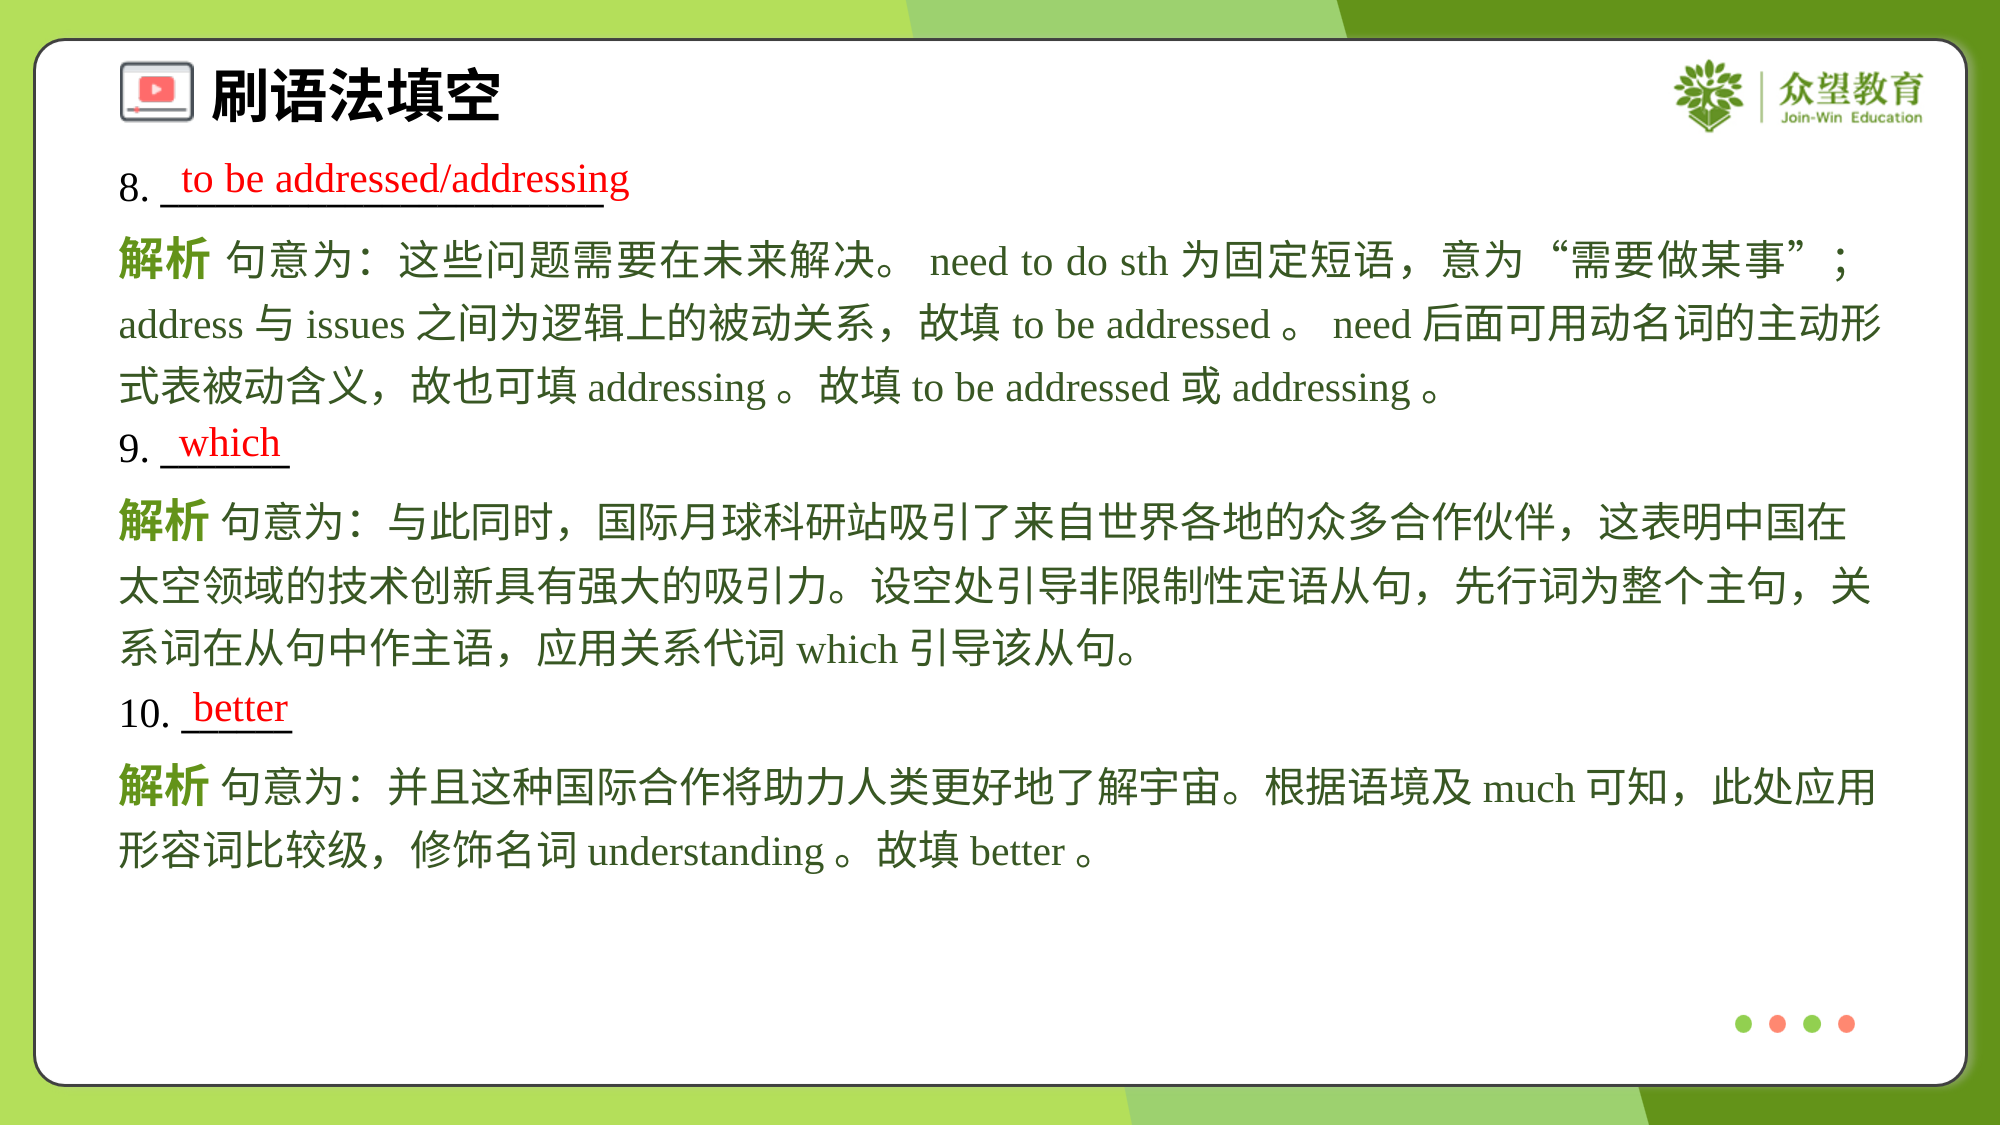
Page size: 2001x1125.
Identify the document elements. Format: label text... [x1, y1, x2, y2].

text_box better [188, 667, 293, 725]
picture [0, 0, 2000, 1125]
text_box 解析 句意为：这些问题需要在未来解决。need to do sth为固定短语，意为“需要做某事”；address与issues之间为逻辑上的被动关系，故填to be addressed。need后面可用动名词的主动形式表被动含义，故也可填addressing。故填to be addressed或addressing。 [118, 215, 1883, 405]
text_box 10. ______ [118, 673, 1883, 731]
text_box 9. _______ [118, 408, 1883, 466]
text_box to be addressed/addressing [167, 138, 644, 196]
text_box 解析 句意为：与此同时，国际月球科研站吸引了来自世界各地的众多合作伙伴，这表明中国在太空领域的技术创新具有强大的吸引力。设空处引导非限制性定语从句，先行词为整个主句，关系词在从句中作主语，应用关系代词which引导该从句。 [118, 478, 1883, 668]
text_box 8. ________________________ [118, 146, 1883, 204]
text_box which [174, 402, 286, 460]
text_box 解析 句意为：并且这种国际合作将助力人类更好地了解宇宙。根据语境及much可知，此处应用形容词比较级，修饰名词understanding。故填better。 [118, 742, 1883, 870]
